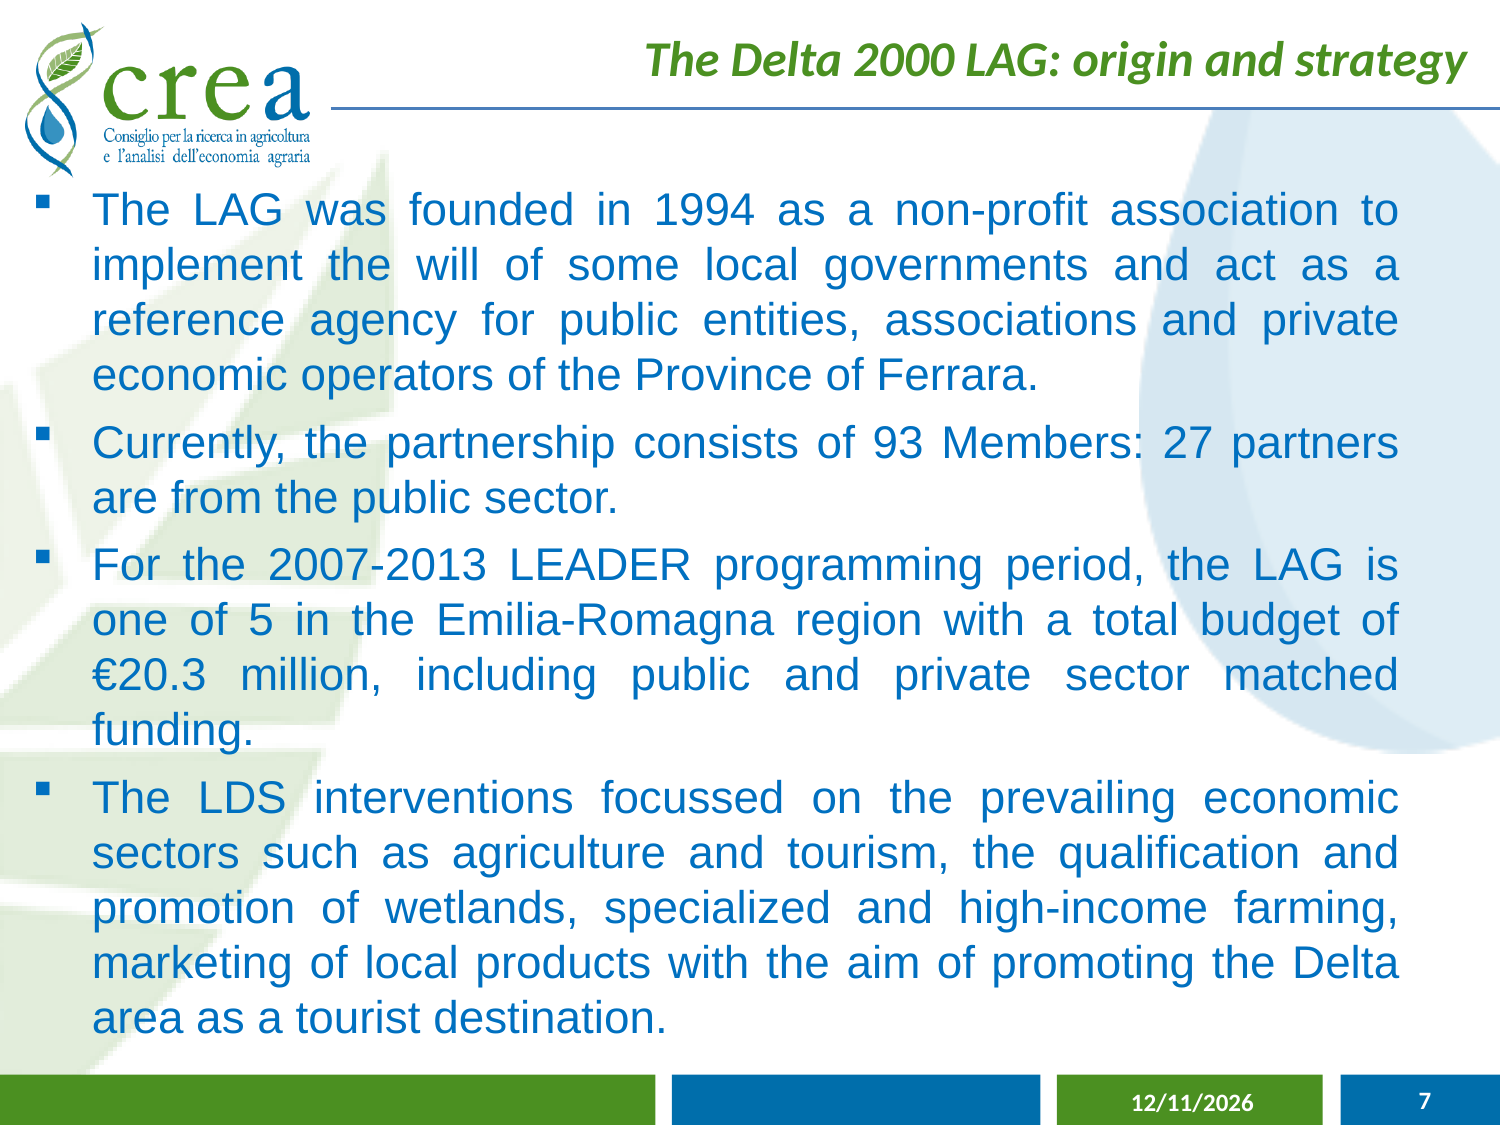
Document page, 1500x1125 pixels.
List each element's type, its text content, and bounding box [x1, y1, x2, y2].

picture [1139, 110, 1500, 754]
list The Delta 2000 LAG: origin and strategy [336, 19, 1483, 90]
text_box The LAG was founded in 1994 as a non-profit association to implement the will of some local governments and act as a reference agency for public entities, associations and private economic operators of the Province of Ferrara. Currently, the partnership consists of 93 Members: 27 partners are from the public sector. For the 2007-2013 LEADER programming period, the LAG is one of 5 in the Emilia-Romagna region with a total budget of €20.3 million, including public and private sector matched funding. The LDS interventions focussed on the prevailing economic sectors such as agriculture and tourism, the qualification and promotion of wetlands, specialized and high-income farming, marketing of local products with the aim of promoting the Delta area as a tourist destination. [17, 172, 1416, 1050]
picture [0, 22, 408, 1079]
